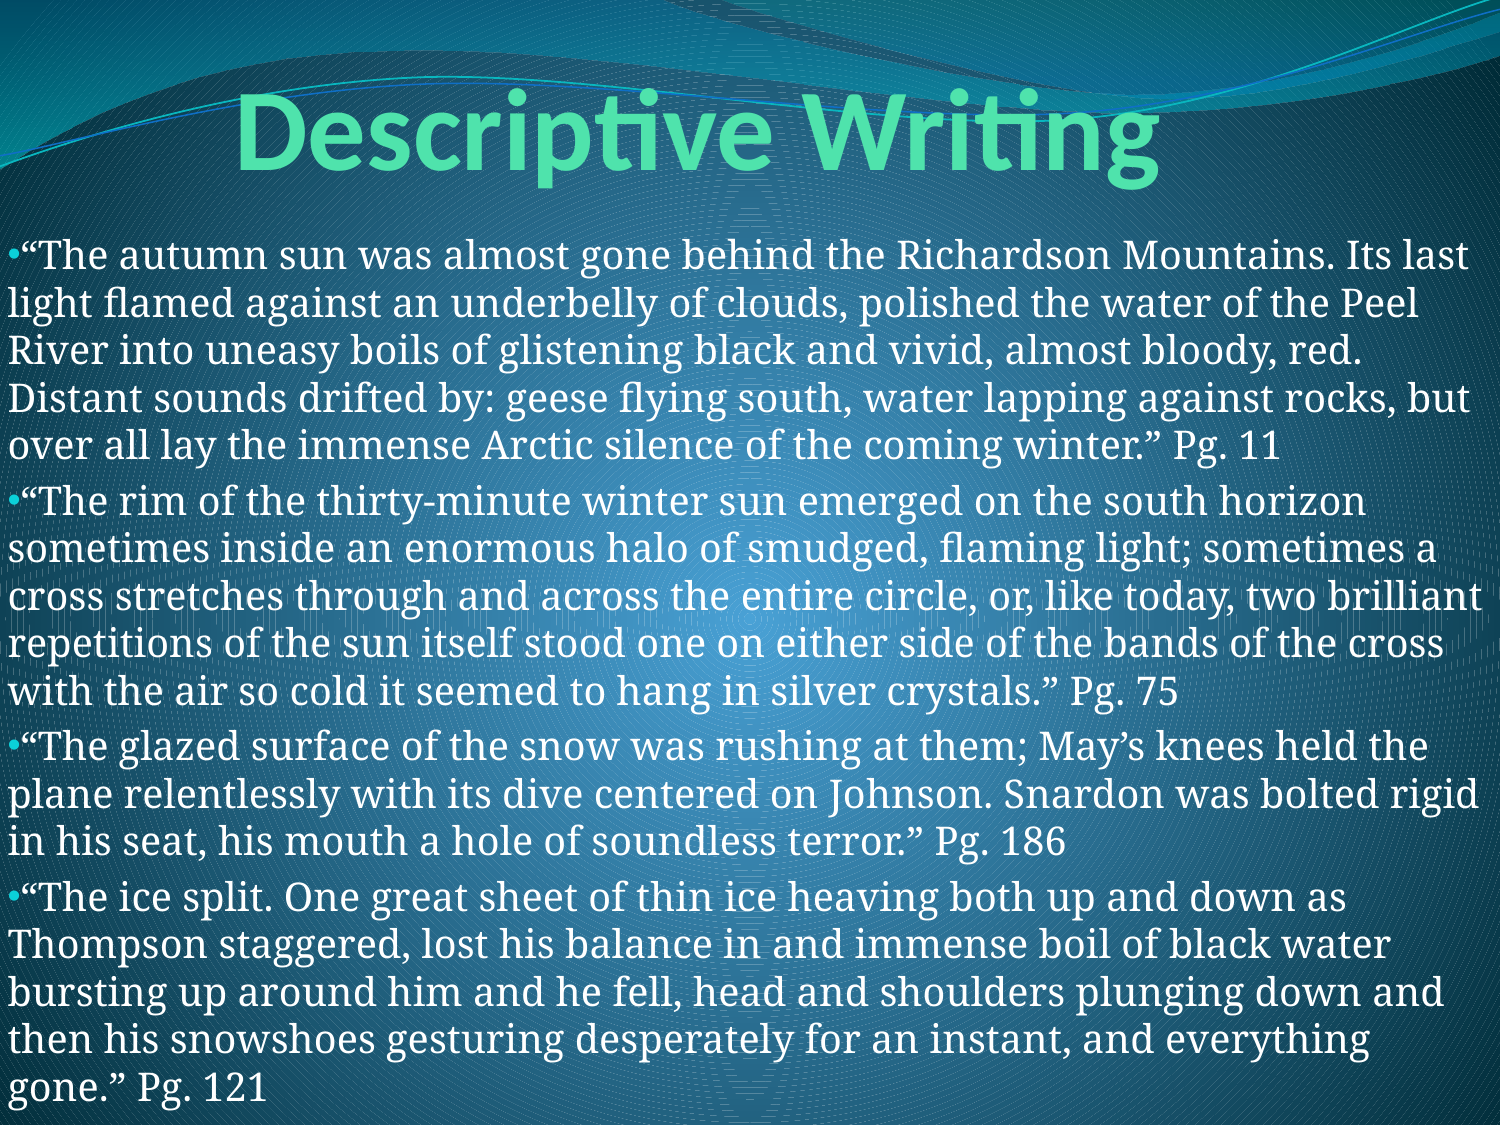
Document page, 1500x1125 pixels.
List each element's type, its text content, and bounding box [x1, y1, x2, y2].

list “The autumn sun was almost gone behind the Richardson Mountains. Its last light flamed against an underbelly of clouds, polished the water of the Peel River into uneasy boils of glistening black and vivid, almost bloody, red. Distant sounds drifted by: geese flying south, water lapping against rocks, but over all lay the immense Arctic silence of the coming winter.” Pg. 11 “The rim of the thirty-minute winter sun emerged on the south horizon sometimes inside an enormous halo of smudged, flaming light; sometimes a cross stretches through and across the entire circle, or, like today, two brilliant repetitions of the sun itself stood one on either side of the bands of the cross with the air so cold it seemed to hang in silver crystals.” Pg. 75 “The glazed surface of the snow was rushing at them; May’s knees held the plane relentlessly with its dive centered on Johnson. Snardon was bolted rigid in his seat, his mouth a hole of soundless terror.” Pg. 186 “The ice split. One great sheet of thin ice heaving both up and down as Thompson staggered, lost his balance in and immense boil of black water bursting up around him and he fell, head and shoulders plunging down and then his snowshoes gesturing desperately for an instant, and everything gone.” Pg. 121 [0, 222, 1500, 1125]
title Descriptive Writing [234, 58, 1343, 194]
